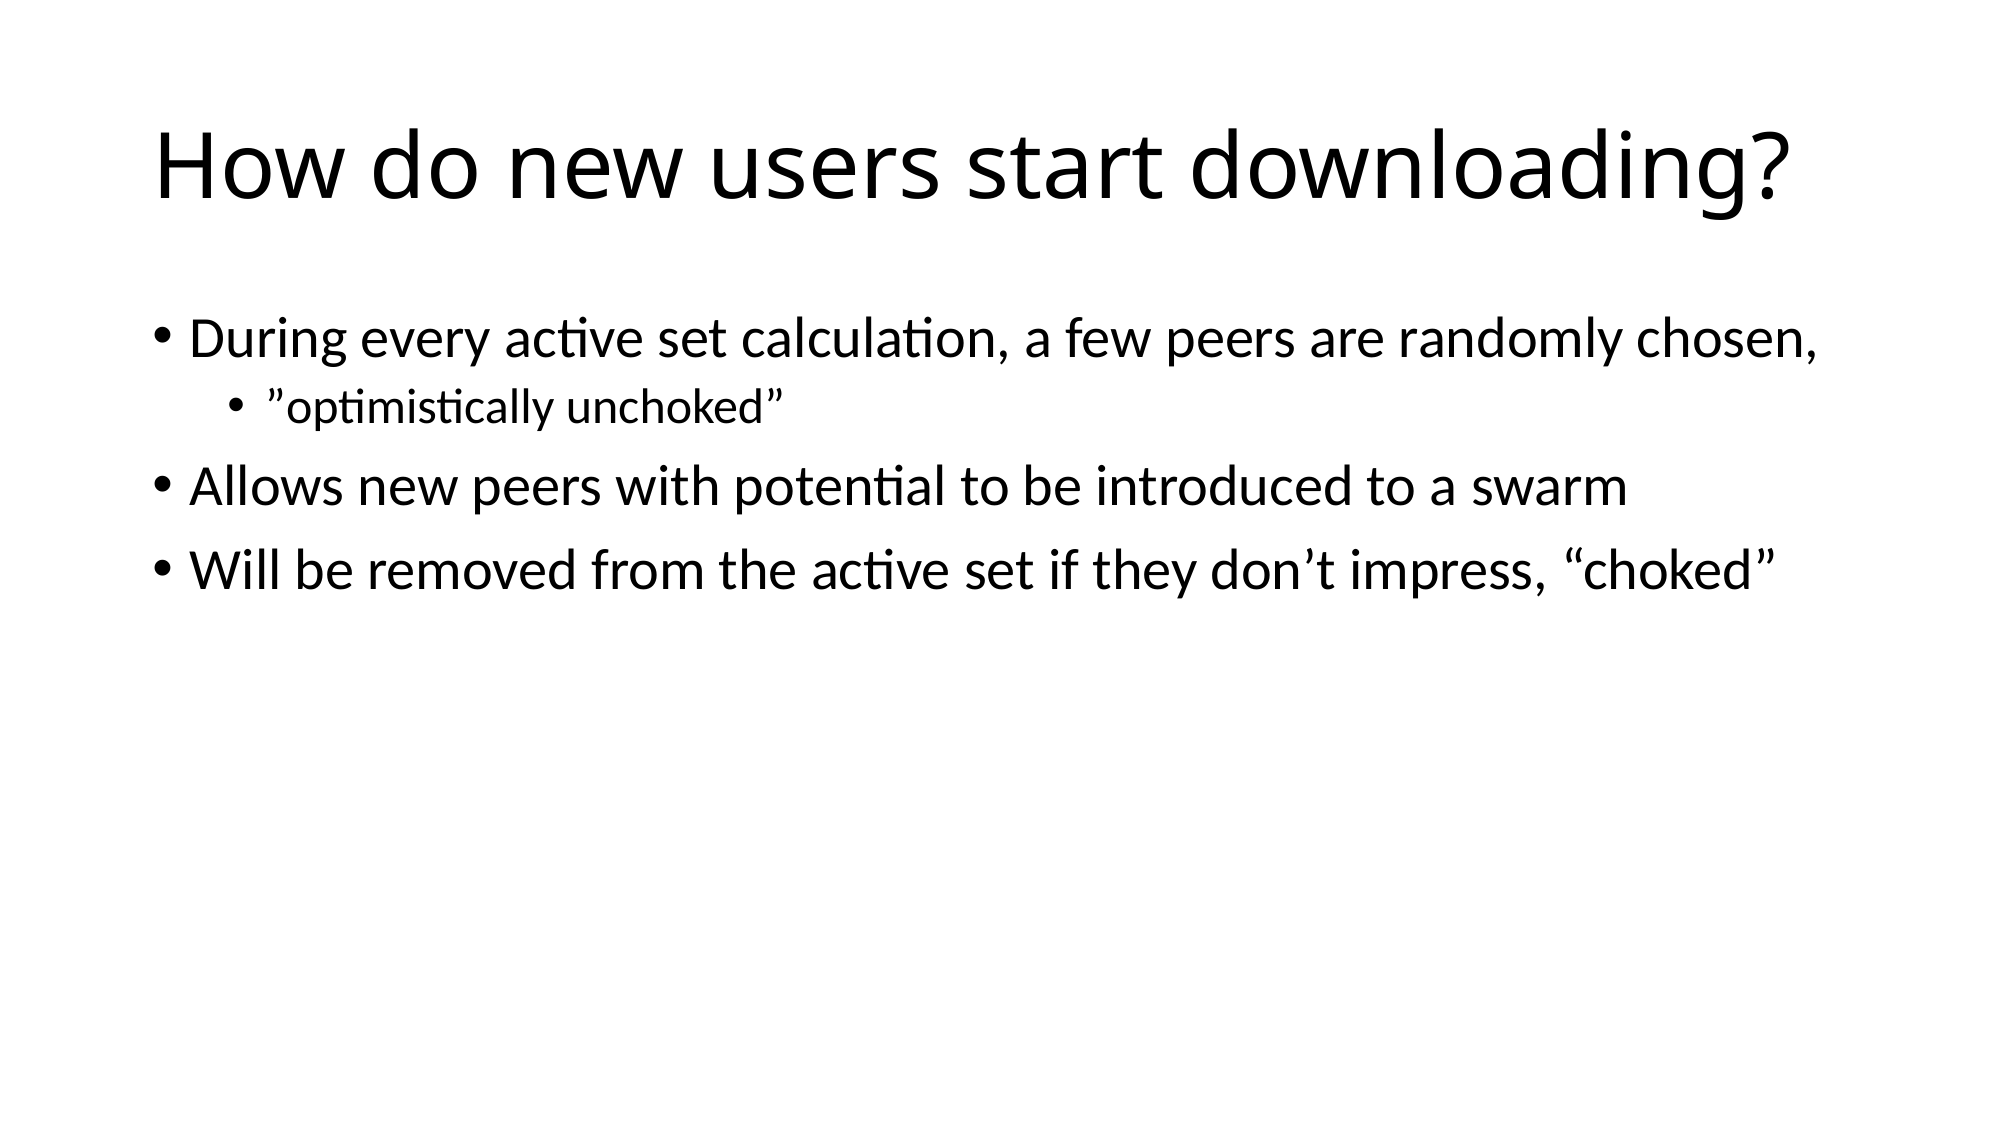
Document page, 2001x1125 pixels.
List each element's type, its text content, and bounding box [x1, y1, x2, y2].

list During every active set calculation, a few peers are randomly chosen, ”optimistically unchoked” Allows new peers with potential to be introduced to a swarm Will be removed from the active set if they don’t impress, “choked” [137, 299, 1863, 1014]
title How do new users start downloading? [137, 59, 1863, 278]
